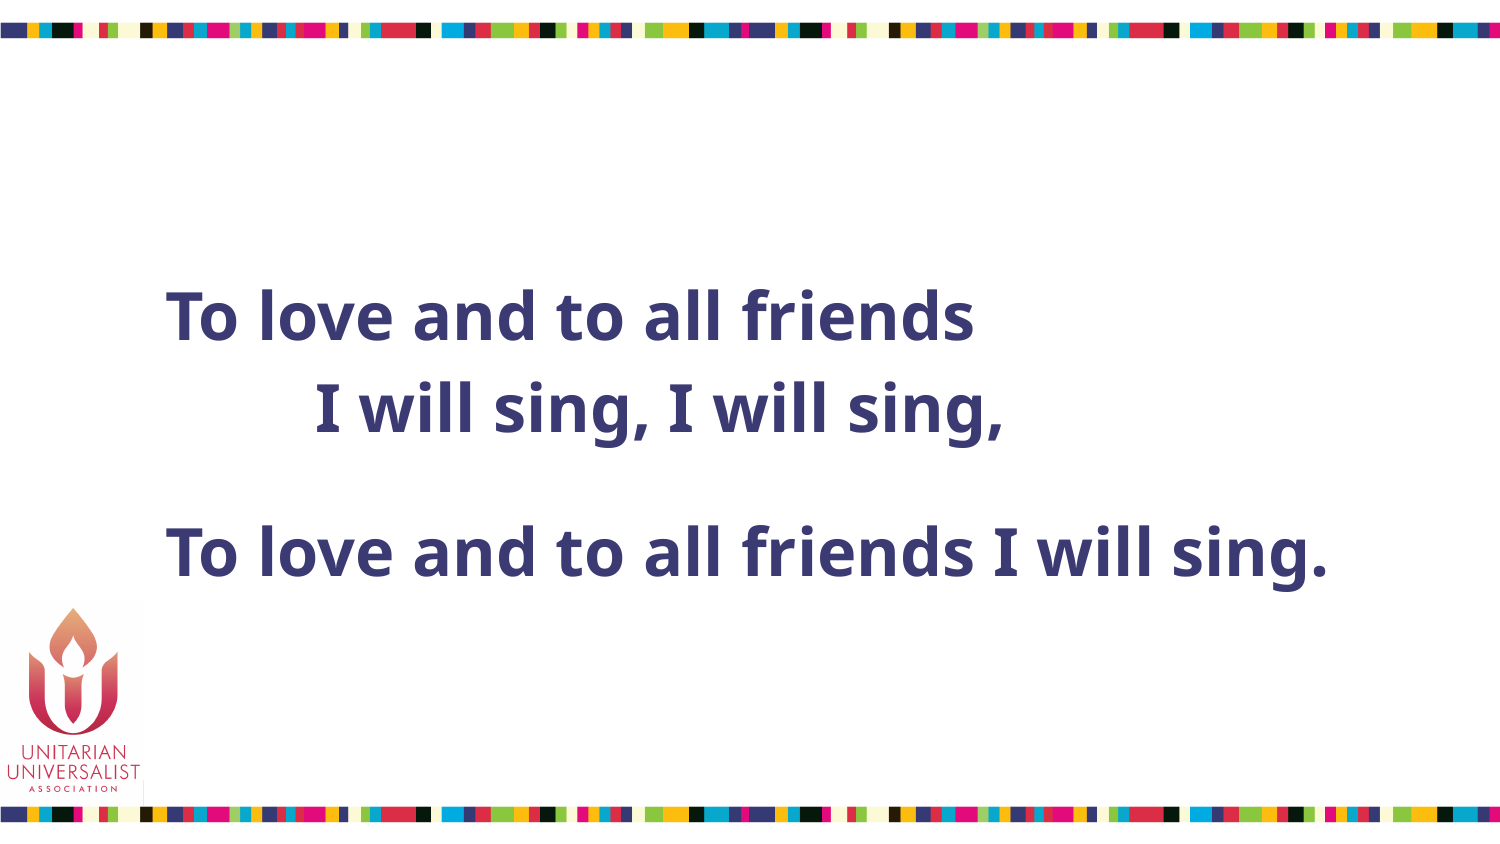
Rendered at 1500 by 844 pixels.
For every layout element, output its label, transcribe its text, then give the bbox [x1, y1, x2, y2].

text_box To love and to all friends I will sing, I will sing, To love and to all friends I will sing. [150, 247, 1402, 605]
picture [0, 22, 1500, 40]
picture [0, 600, 1500, 824]
